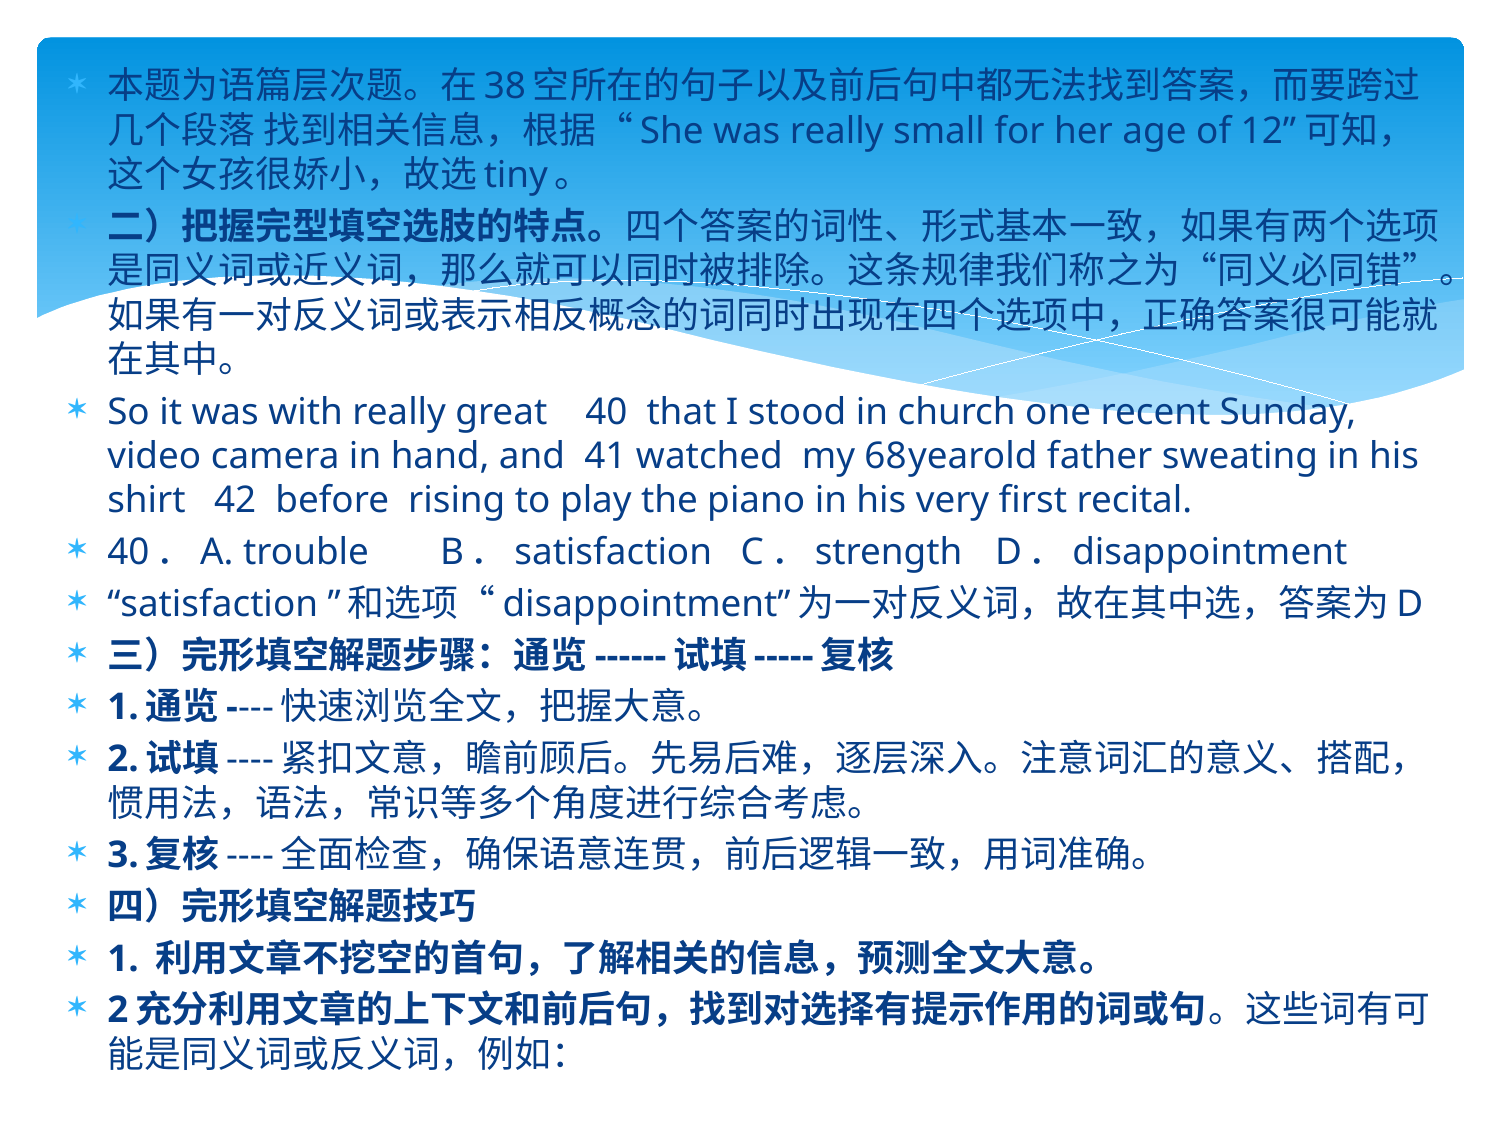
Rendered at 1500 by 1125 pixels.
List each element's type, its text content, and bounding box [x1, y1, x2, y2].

list 本题为语篇层次题。在38空所在的句子以及前后句中都无法找到答案，而要跨过几个段落 找到相关信息，根据“She was really small for her age of 12”可知，这个女孩很娇小，故选tiny。 二）把握完型填空选肢的特点。四个答案的词性、形式基本一致，如果有两个选项是同义词或近义词，那么就可以同时被排除。这条规律我们称之为“同义必同错”。如果有一对反义词或表示相反概念的词同时出现在四个选项中，正确答案很可能就在其中。 So it was with really great 40 that I stood in church one recent Sunday, video camera in hand, and 41 watched my 68­year­old father sweating in his shirt 42 before rising to play the piano in his very first recital. 40．A. trouble B．satisfaction C．strength D．disappointment “satisfaction ”和选项“disappointment”为一对反义词，故在其中选，答案为D 三）完形填空解题步骤：通览------试填-----复核 1.通览----快速浏览全文，把握大意。 2.试填----紧扣文意，瞻前顾后。先易后难，逐层深入。注意词汇的意义、搭配，惯用法，语法，常识等多个角度进行综合考虑。 3.复核----全面检查，确保语意连贯，前后逻辑一致，用词准确。 四）完形填空解题技巧 1. 利用文章不挖空的首句，了解相关的信息，预测全文大意。 2充分利用文章的上下文和前后句，找到对选择有提示作用的词或句。这些词有可能是同义词或反义词，例如： [53, 54, 1459, 1125]
